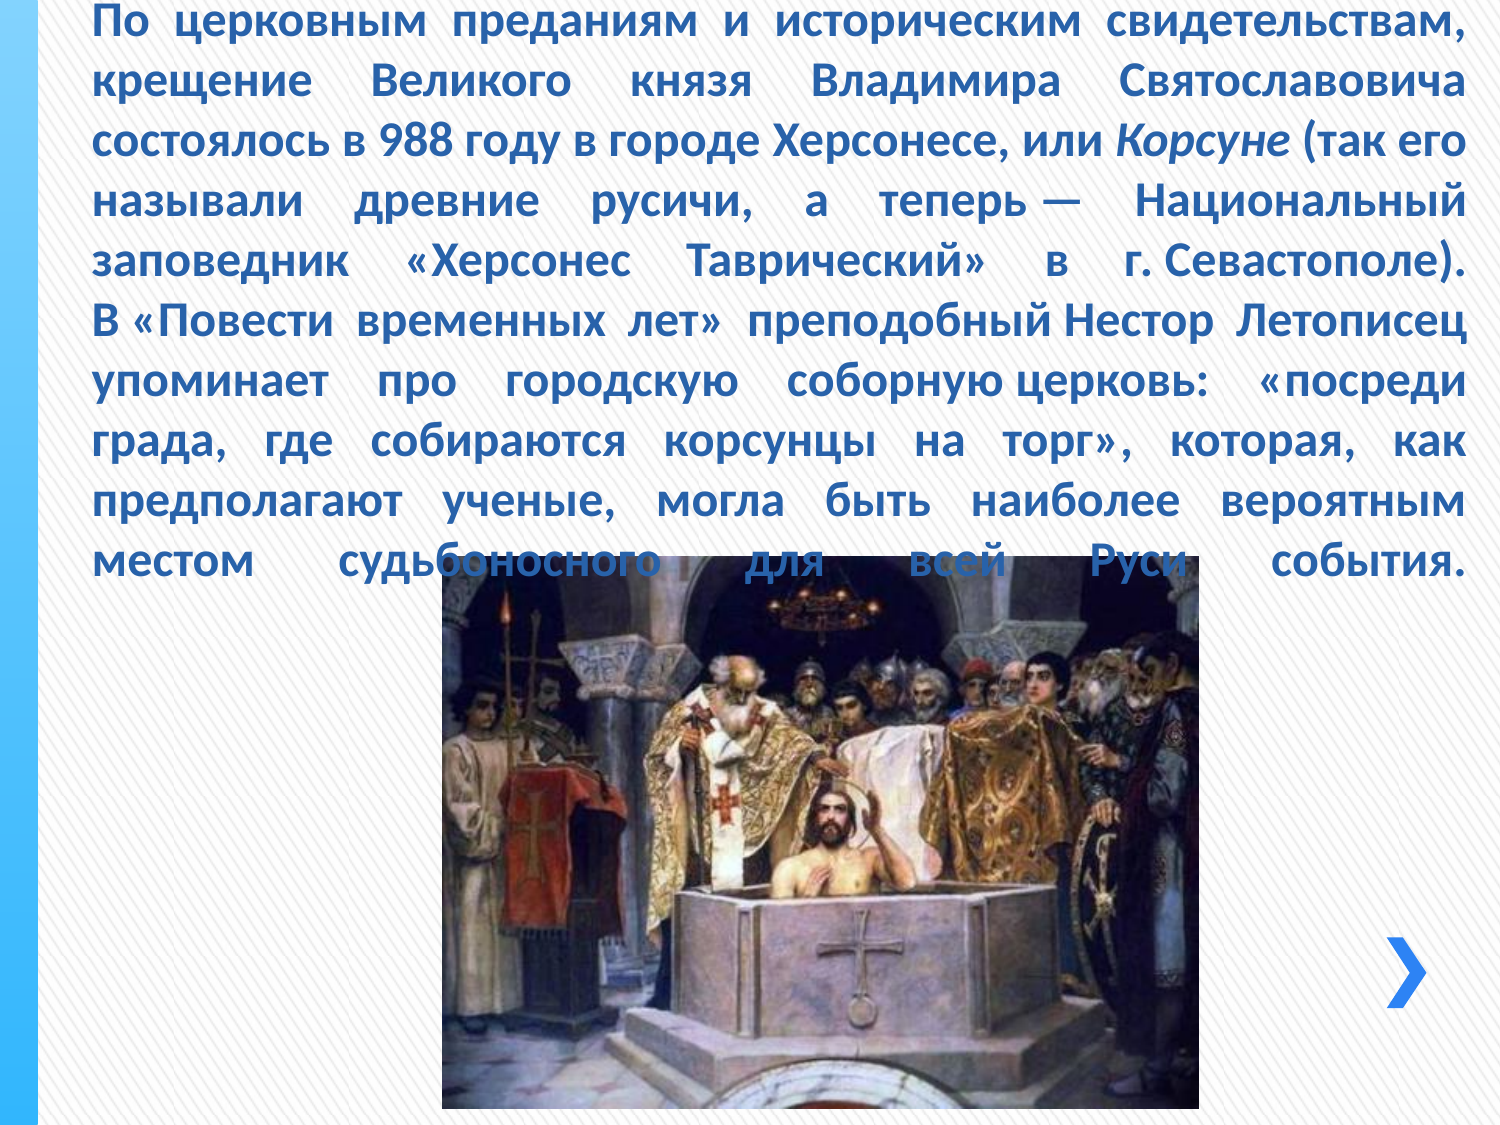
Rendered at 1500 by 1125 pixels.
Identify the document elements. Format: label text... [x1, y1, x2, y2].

picture [37, 0, 1500, 1125]
title По церковным преданиям и историческим свидетельствам, крещение Великого князя Владимира Святославовича состоялось в 988 году в городе Херсонесе, или Корсуне (так его называли древние русичи, а теперь — Национальный заповедник «Херсонес Таврический» в г. Севастополе). В «Повести временных лет» преподобный Нестор Летописец упоминает про городскую соборную церковь: «посреди града, где собираются корсунцы на торг», которая, как предполагают ученые, могла быть наиболее вероятным местом судьбоносного для всей Руси события. [76, 101, 1483, 715]
